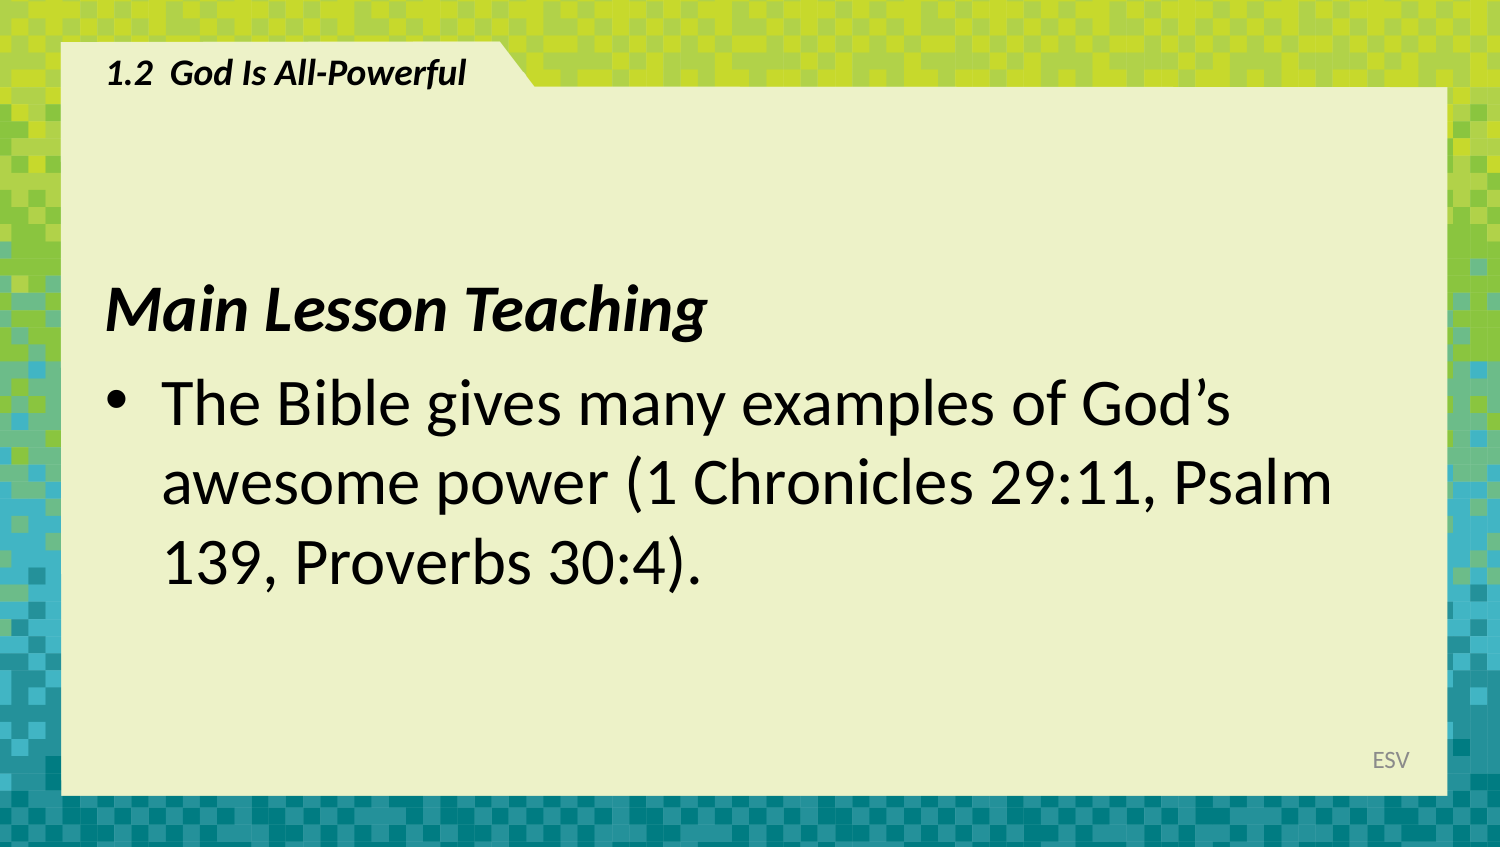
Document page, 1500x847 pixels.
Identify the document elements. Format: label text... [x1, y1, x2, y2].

list Main Lesson Teaching The Bible gives many examples of God’s awesome power (1 Chronicles 29:11, Psalm 139, Proverbs 30:4). [89, 141, 1403, 722]
picture [0, 0, 1500, 847]
title 1.2 God Is All-Powerful [89, 33, 1420, 108]
footer ESV [950, 736, 1425, 782]
